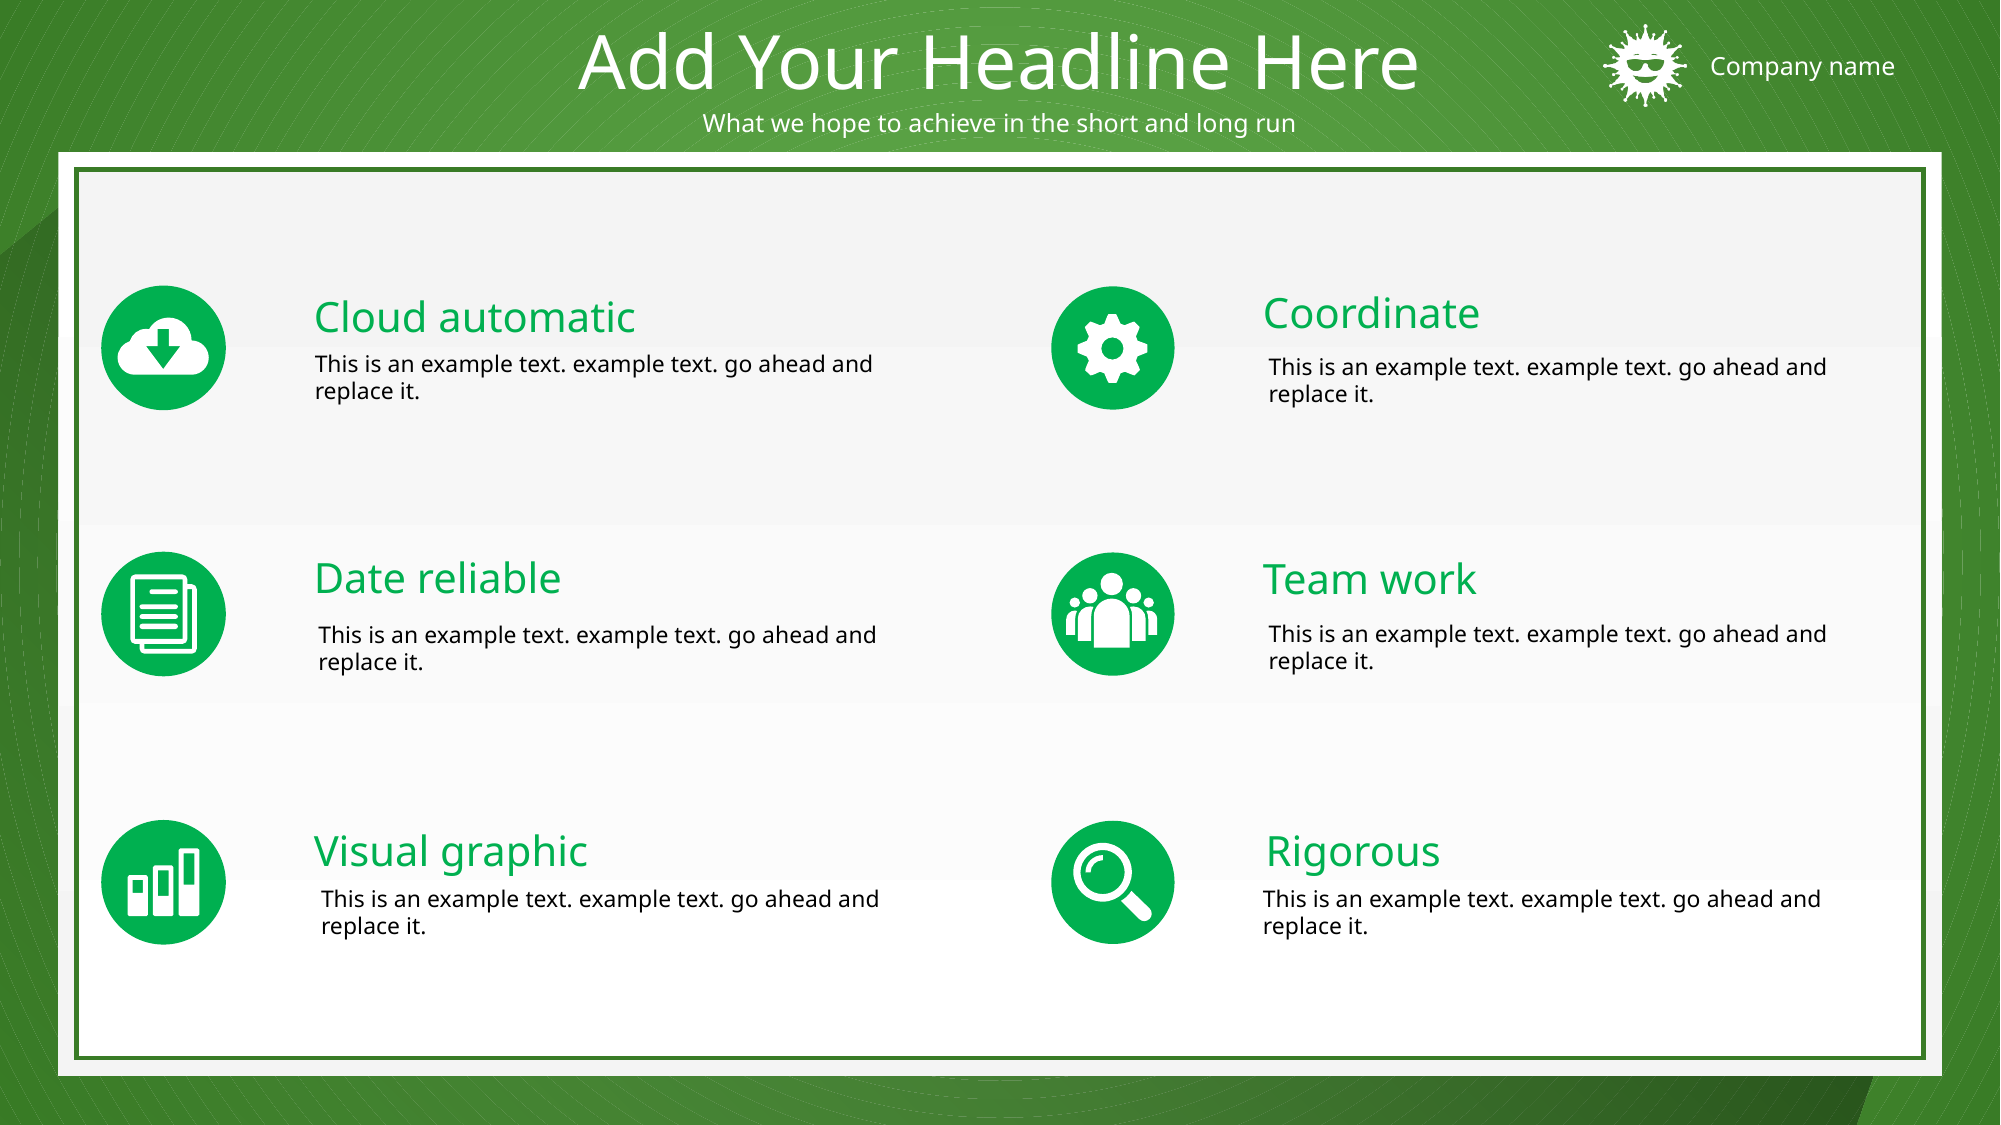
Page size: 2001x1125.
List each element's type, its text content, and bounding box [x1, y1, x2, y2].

text_box What we hope to achieve in the short and long run [687, 97, 1313, 145]
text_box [298, 282, 971, 413]
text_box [1248, 817, 1893, 948]
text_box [1051, 286, 1175, 410]
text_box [1248, 545, 1899, 683]
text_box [101, 551, 226, 677]
picture [1603, 24, 1687, 107]
text_box [76, 168, 1924, 1059]
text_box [298, 817, 972, 948]
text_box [101, 285, 226, 411]
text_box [1248, 279, 1899, 416]
text_box [57, 151, 1943, 1077]
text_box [101, 819, 226, 945]
text_box Add Your Headline Here [563, 7, 1437, 113]
text_box [0, 206, 1874, 1125]
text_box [1051, 552, 1175, 676]
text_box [298, 544, 952, 684]
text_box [1051, 820, 1175, 944]
